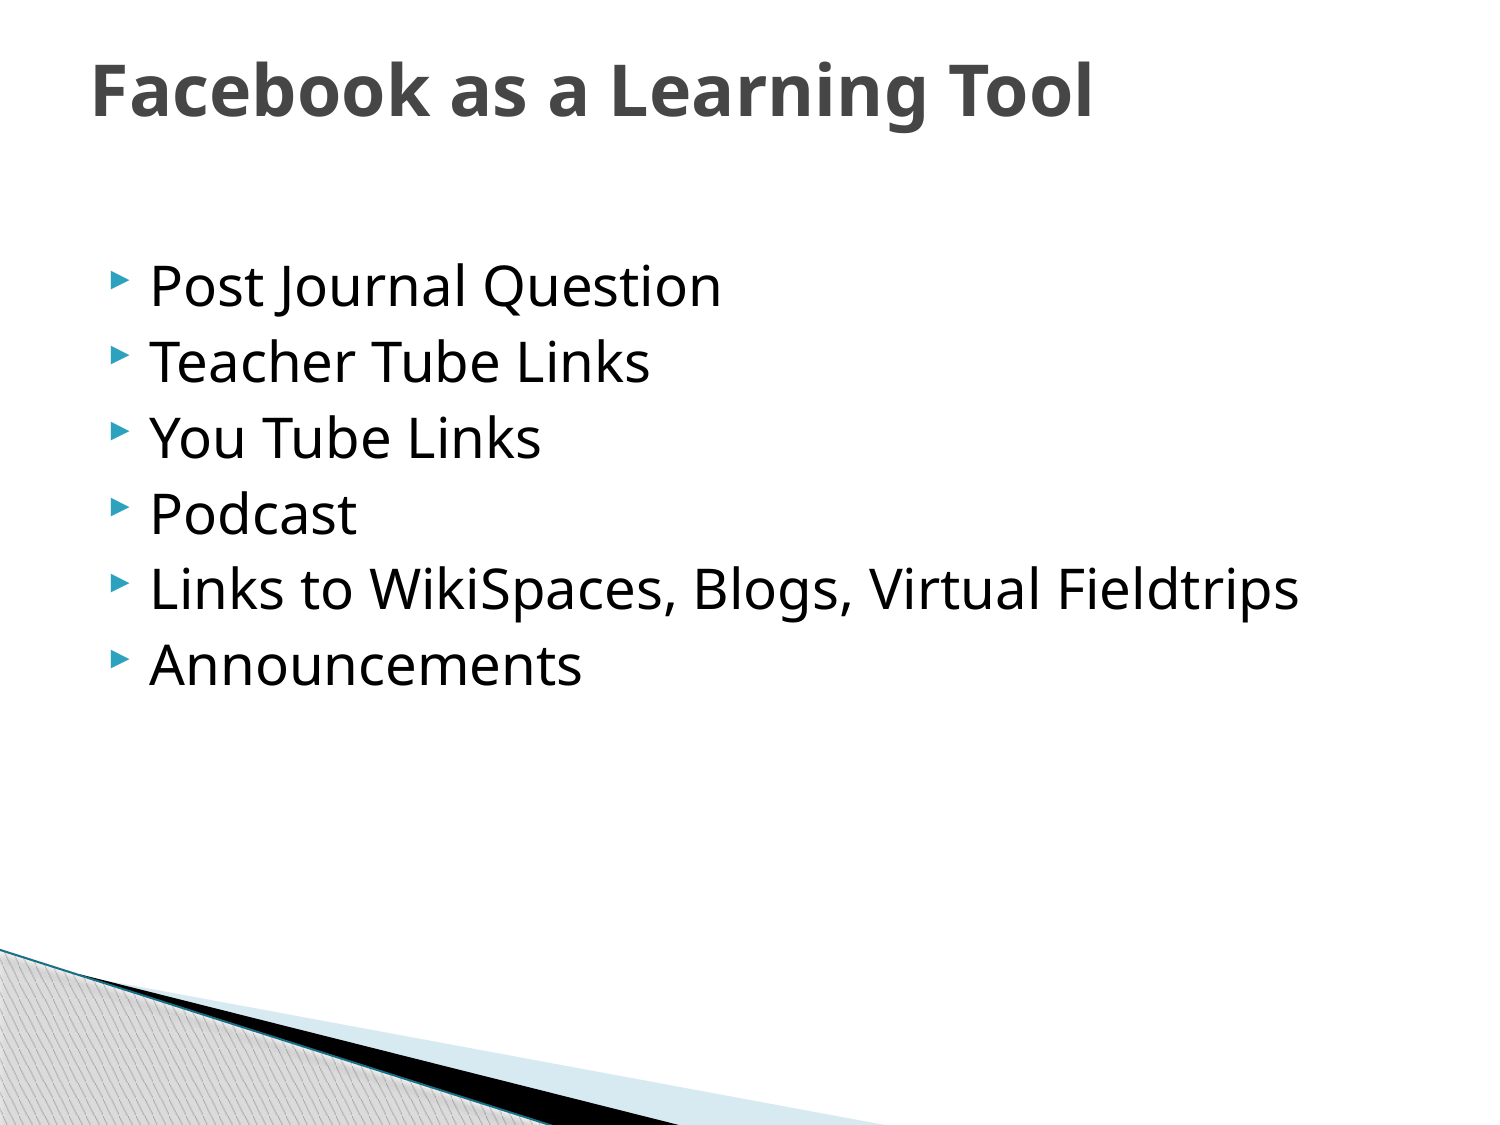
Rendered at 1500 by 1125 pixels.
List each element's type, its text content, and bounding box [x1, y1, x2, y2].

title Facebook as a Learning Tool [75, 37, 1425, 225]
list Post Journal Question Teacher Tube Links You Tube Links Podcast Links to WikiSpaces, Blogs, Virtual Fieldtrips Announcements [75, 243, 1425, 986]
